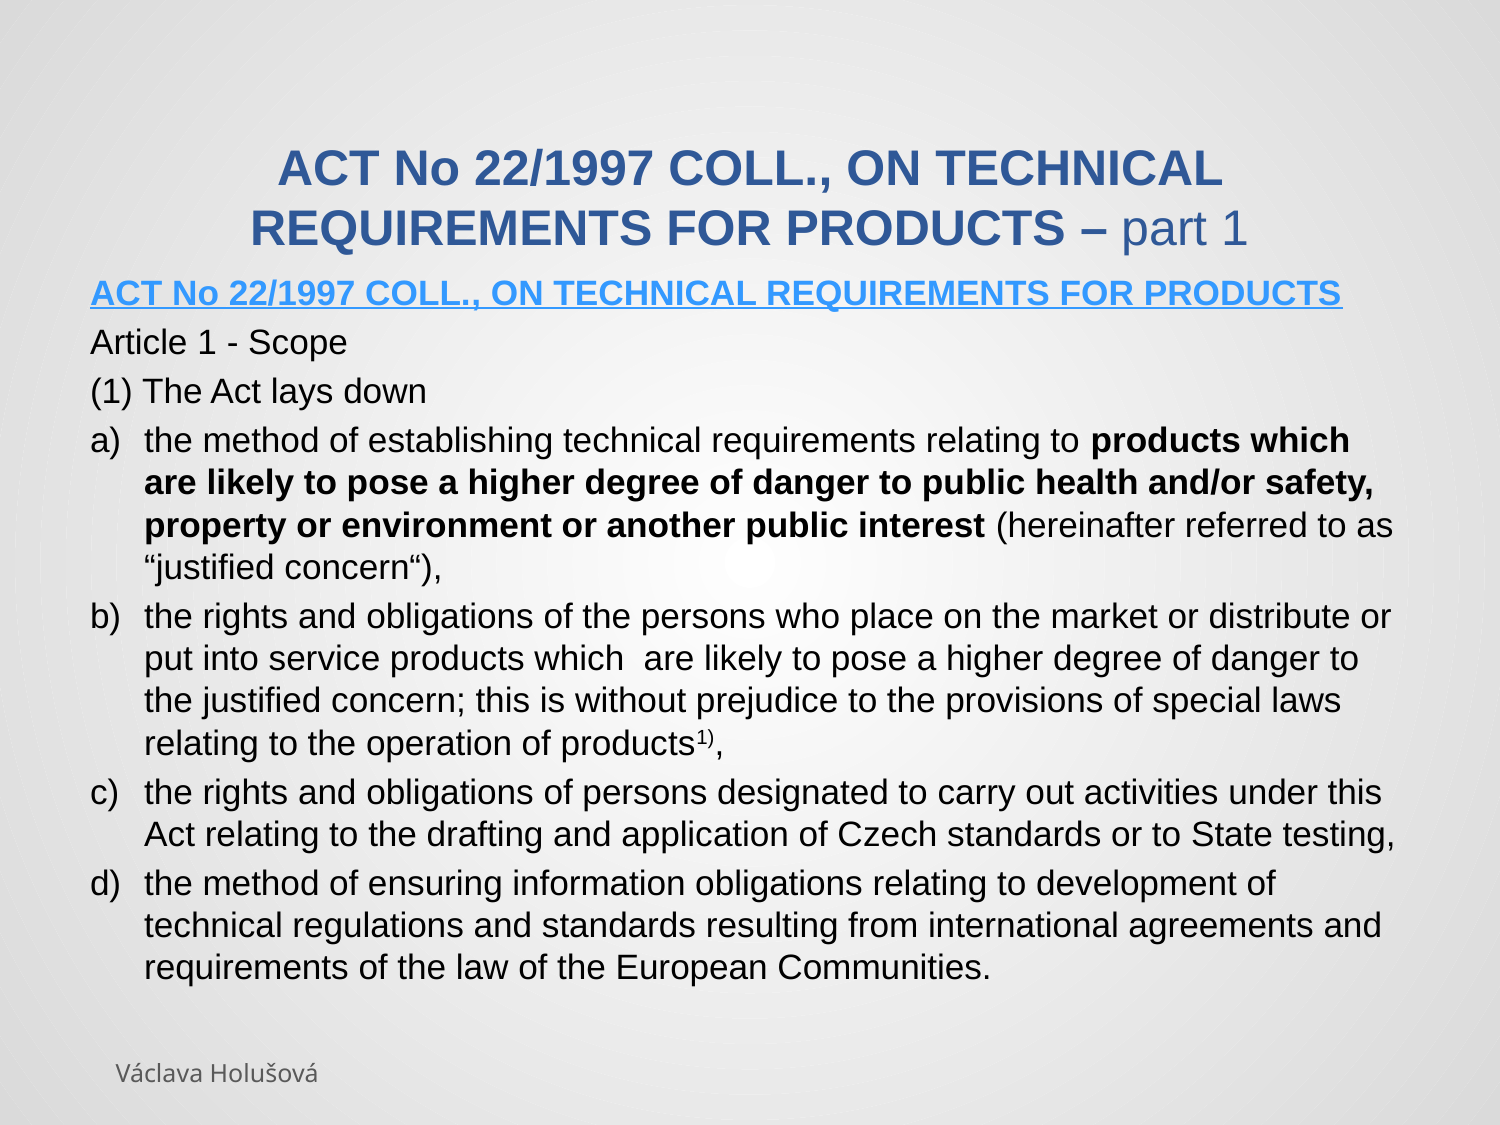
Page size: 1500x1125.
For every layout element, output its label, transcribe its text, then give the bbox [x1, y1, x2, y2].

footer Václava Holušová [108, 1042, 576, 1103]
title ACT No 22/1997 COLL., ON TECHNICAL REQUIREMENTS FOR PRODUCTS – part 1 [75, 0, 1425, 262]
list ACT No 22/1997 COLL., ON TECHNICAL REQUIREMENTS FOR PRODUCTS Article 1 - Scope (1) The Act lays down a) the method of establishing technical requirements relating to products which are likely to pose a higher degree of danger to public health and/or safety, property or environment or another public interest (hereinafter referred to as “justified concern“), b) the rights and obligations of the persons who place on the market or distribute or put into service products which are likely to pose a higher degree of danger to the justified concern; this is without prejudice to the provisions of special laws relating to the operation of products1), c) the rights and obligations of persons designated to carry out activities under this Act relating to the drafting and application of Czech standards or to State testing, d) the method of ensuring information obligations relating to development of technical regulations and standards resulting from international agreements and requirements of the law of the European Communities. [75, 262, 1425, 1005]
